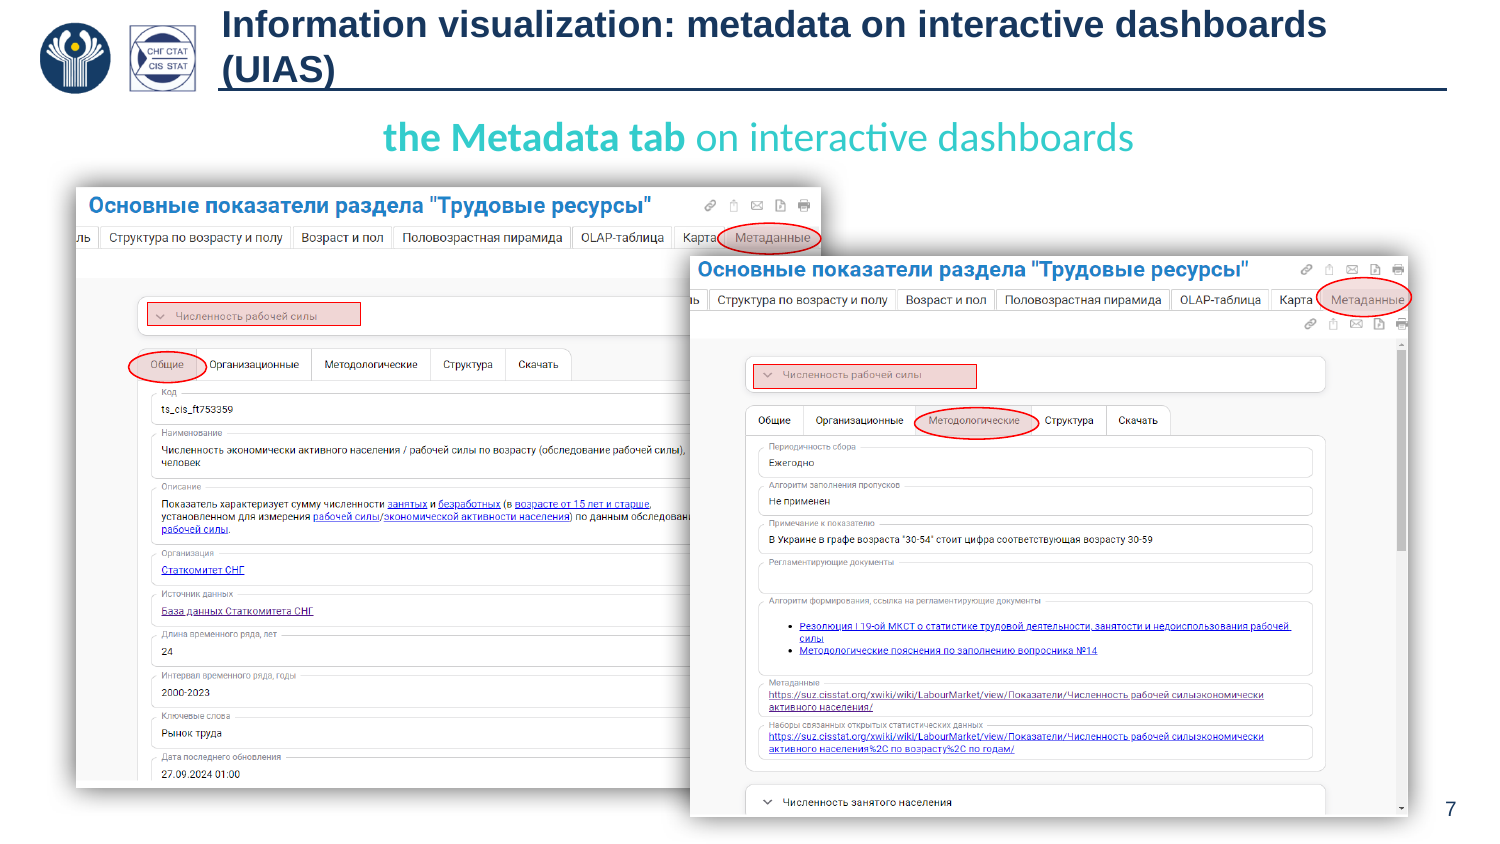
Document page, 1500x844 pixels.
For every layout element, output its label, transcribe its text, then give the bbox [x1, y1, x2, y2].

title Information visualization: metadata on interactive dashboards (UIAS) [206, 23, 1436, 102]
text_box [690, 256, 1412, 817]
text_box the Metadata tab on interactive dashboards [17, 102, 1500, 168]
picture [0, 0, 296, 190]
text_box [76, 187, 822, 789]
